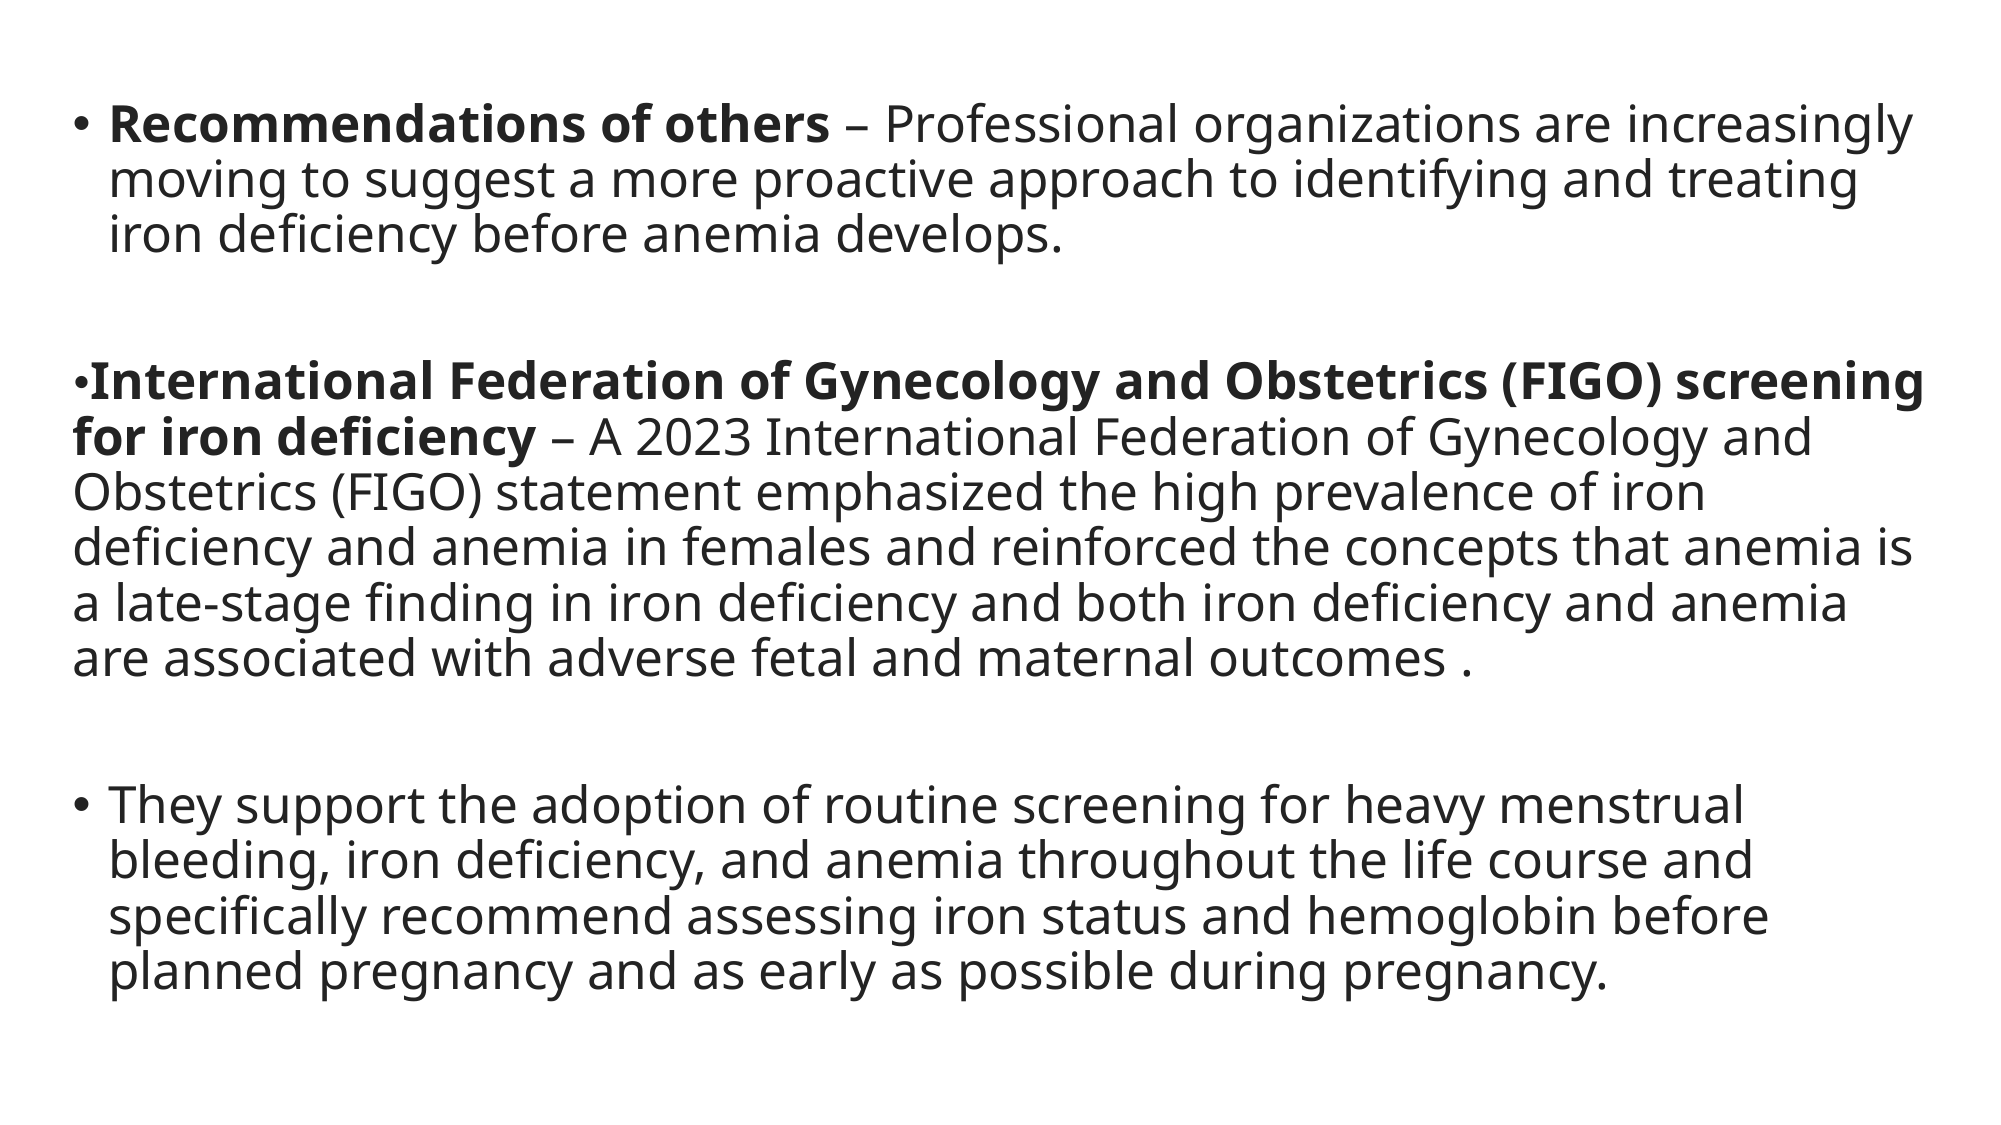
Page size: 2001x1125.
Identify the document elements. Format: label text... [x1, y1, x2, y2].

list Recommendations of others – Professional organizations are increasingly moving to suggest a more proactive approach to identifying and treating iron deficiency before anemia develops. •International Federation of Gynecology and Obstetrics (FIGO) screening for iron deficiency – A 2023 International Federation of Gynecology and Obstetrics (FIGO) statement emphasized the high prevalence of iron deficiency and anemia in females and reinforced the concepts that anemia is a late-stage finding in iron deficiency and both iron deficiency and anemia are associated with adverse fetal and maternal outcomes . They support the adoption of routine screening for heavy menstrual bleeding, iron deficiency, and anemia throughout the life course and specifically recommend assessing iron status and hemoglobin before planned pregnancy and as early as possible during pregnancy. [57, 90, 1947, 1014]
